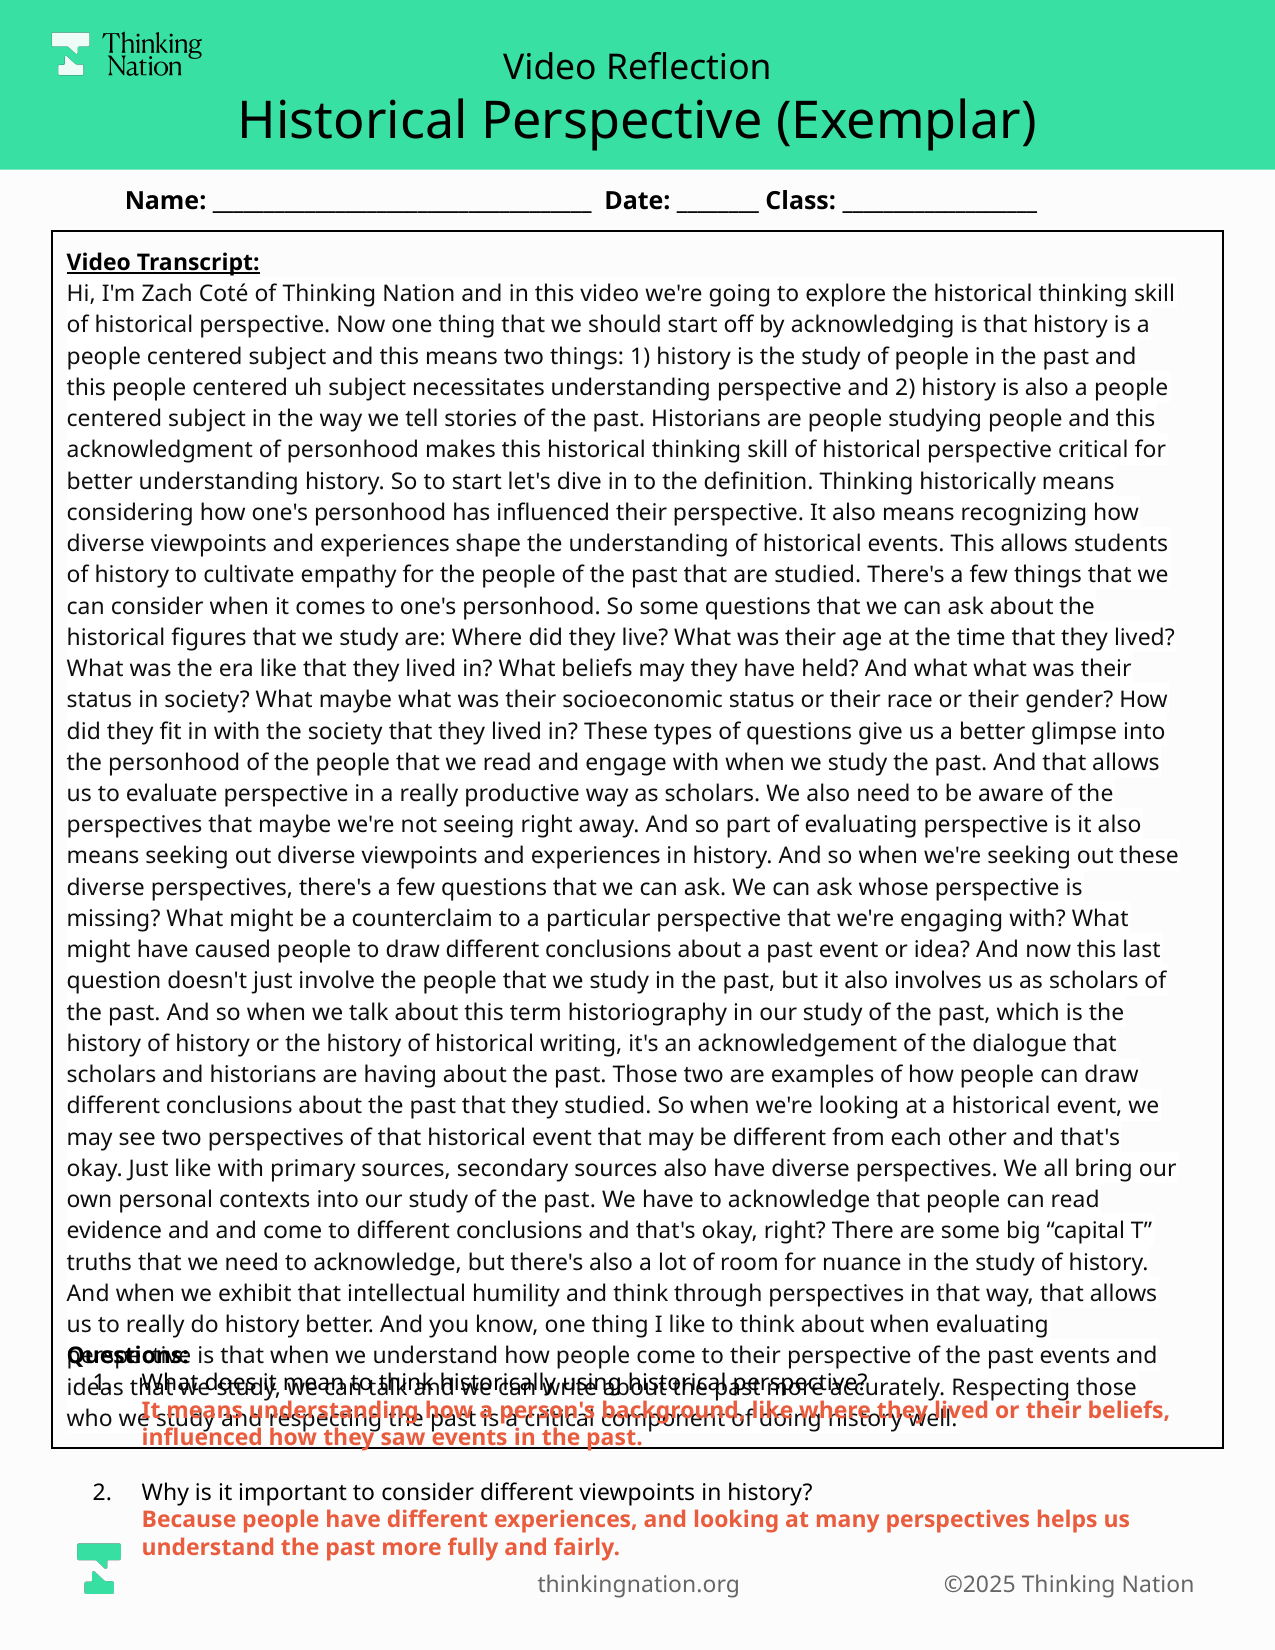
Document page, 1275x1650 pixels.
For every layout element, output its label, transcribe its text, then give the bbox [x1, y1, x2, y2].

table_header Video Transcript: Hi, I'm Zach Coté of Thinking Nation and in this video we're going to explore the historical thinking skill of historical perspective. Now one thing that we should start off by acknowledging is that history is a people centered subject and this means two things: 1) history is the study of people in the past and this people centered uh subject necessitates understanding perspective and 2) history is also a people centered subject in the way we tell stories of the past. Historians are people studying people and this acknowledgment of personhood makes this historical thinking skill of historical perspective critical for better understanding history. So to start let's dive in to the definition. Thinking historically means considering how one's personhood has influenced their perspective. It also means recognizing how diverse viewpoints and experiences shape the understanding of historical events. This allows students of history to cultivate empathy for the people of the past that are studied. There's a few things that we can consider when it comes to one's personhood. So some questions that we can ask about the historical figures that we study are: Where did they live? What was their age at the time that they lived? What was the era like that they lived in? What beliefs may they have held? And what what was their status in society? What maybe what was their socioeconomic status or their race or their gender? How did they fit in with the society that they lived in? These types of questions give us a better glimpse into the personhood of the people that we read and engage with when we study the past. And that allows us to evaluate perspective in a really productive way as scholars. We also need to be aware of the perspectives that maybe we're not seeing right away. And so part of evaluating perspective is it also means seeking out diverse viewpoints and experiences in history. And so when we're seeking out these diverse perspectives, there's a few questions that we can ask. We can ask whose perspective is missing? What might be a counterclaim to a particular perspective that we're engaging with? What might have caused people to draw different conclusions about a past event or idea? And now this last question doesn't just involve the people that we study in the past, but it also involves us as scholars of the past. And so when we talk about this term historiography in our study of the past, which is the history of history or the history of historical writing, it's an acknowledgement of the dialogue that scholars and historians are having about the past. Those two are examples of how people can draw different conclusions about the past that they studied. So when we're looking at a historical event, we may see two perspectives of that historical event that may be different from each other and that's okay. Just like with primary sources, secondary sources also have diverse perspectives. We all bring our own personal contexts into our study of the past. We have to acknowledge that people can read evidence and and come to different conclusions and that's okay, right? There are some big “capital T” truths that we need to acknowledge, but there's also a lot of room for nuance in the study of history. And when we exhibit that intellectual humility and think through perspectives in that way, that allows us to really do history better. And you know, one thing I like to think about when evaluating perspective is that when we understand how people come to their perspective of the past events and ideas that we study, we can talk and we can write about the past more accurately. Respecting those who we study and respecting the past is a critical component of doing history well. [53, 232, 1222, 1325]
text_box Questions: What does it mean to think historically using historical perspective? It means understanding how a person's background, like where they lived or their beliefs, influenced how they saw events in the past. Why is it important to consider different viewpoints in history? Because people have different experiences, and looking at many perspectives helps us understand the past more fully and fairly. [51, 1325, 1224, 1630]
picture [63, 1533, 134, 1604]
picture [35, 17, 207, 90]
text_box Name: _____________________________________ Date: ________ Class: ___________________ [109, 169, 1165, 230]
text_box Video Reflection Historical Perspective (Exemplar) [0, 0, 1275, 170]
